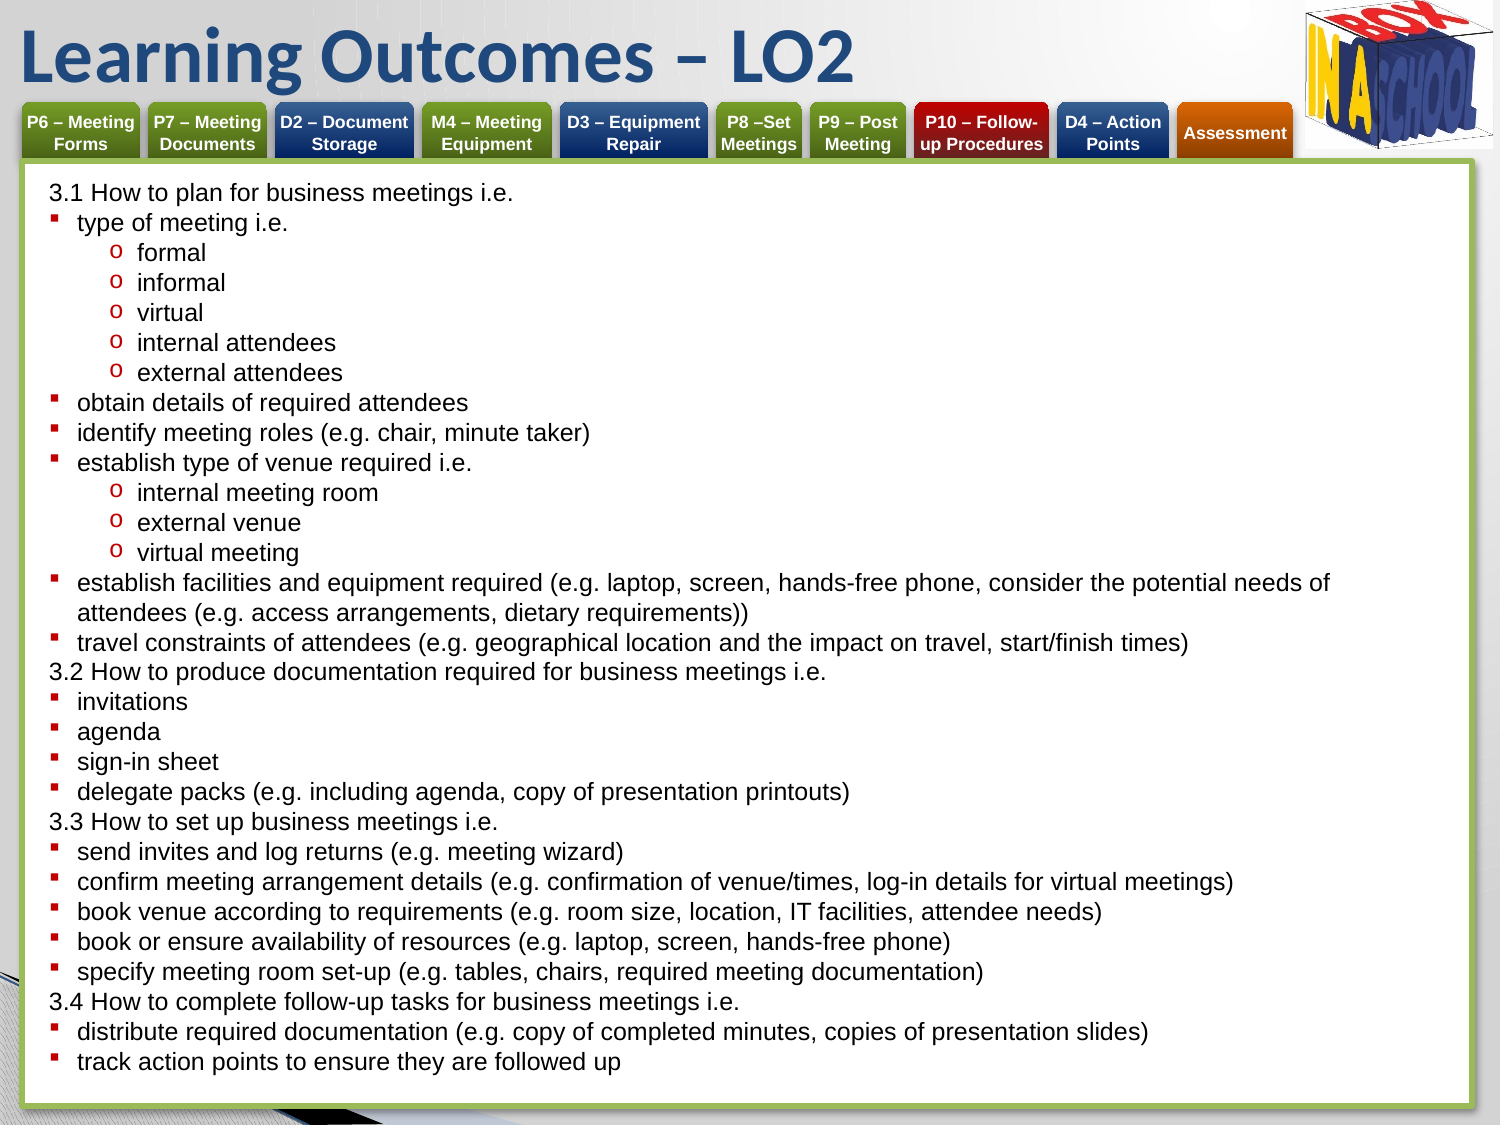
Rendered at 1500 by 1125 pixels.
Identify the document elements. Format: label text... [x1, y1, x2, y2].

picture [1305, 0, 1494, 149]
picture [281, 1114, 303, 1125]
text_box 3.1 How to plan for business meetings i.e. type of meeting i.e. formal informal virtual internal attendees external attendees obtain details of required attendees identify meeting roles (e.g. chair, minute taker) establish type of venue required i.e. internal meeting room external venue virtual meeting establish facilities and equipment required (e.g. laptop, screen, hands-free phone, consider the potential needs of attendees (e.g. access arrangements, dietary requirements)) travel constraints of attendees (e.g. geographical location and the impact on travel, start/finish times) 3.2 How to produce documentation required for business meetings i.e. invitations agenda sign-in sheet delegate packs (e.g. including agenda, copy of presentation printouts) 3.3 How to set up business meetings i.e. send invites and log returns (e.g. meeting wizard) confirm meeting arrangement details (e.g. confirmation of venue/times, log-in details for virtual meetings) book venue according to requirements (e.g. room size, location, IT facilities, attendee needs) book or ensure availability of resources (e.g. laptop, screen, hands-free phone) specify meeting room set-up (e.g. tables, chairs, required meeting documentation) 3.4 How to complete follow-up tasks for business meetings i.e. distribute required documentation (e.g. copy of completed minutes, copies of presentation slides) track action points to ensure they are followed up [34, 169, 1454, 1083]
title Learning Outcomes – LO2 [5, 0, 1270, 102]
